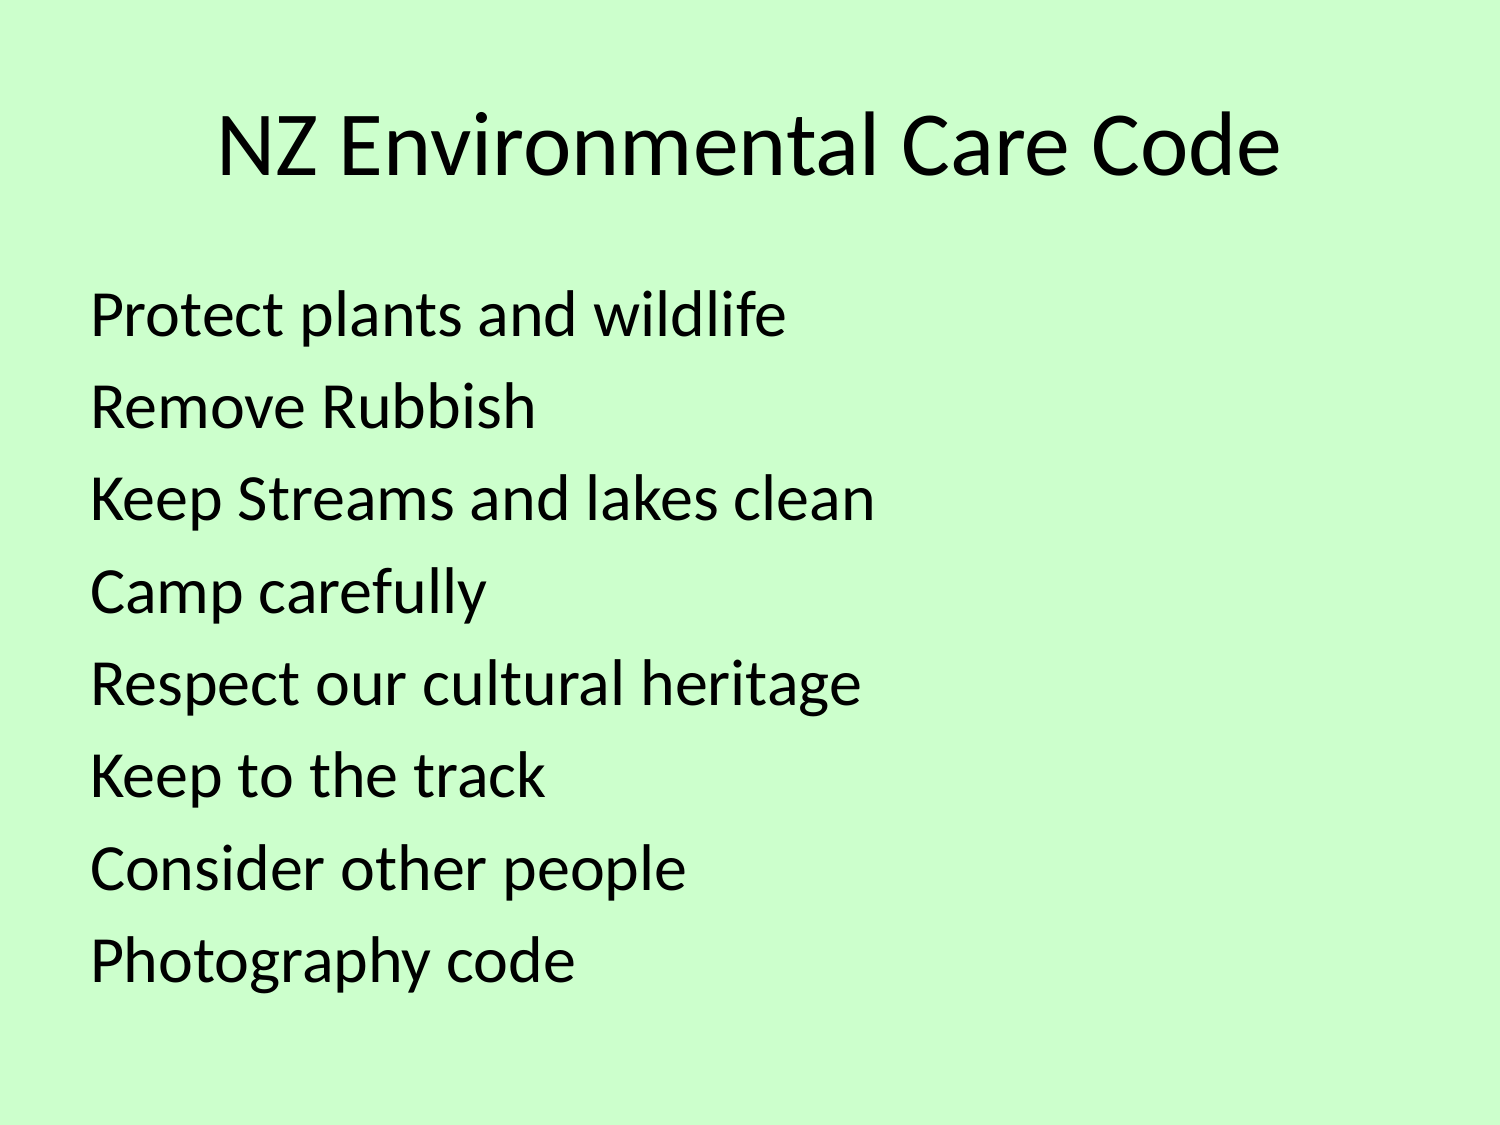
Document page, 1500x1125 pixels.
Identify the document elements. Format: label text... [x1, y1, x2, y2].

title NZ Environmental Care Code [75, 45, 1425, 233]
list Protect plants and wildlife Remove Rubbish Keep Streams and lakes clean Camp carefully Respect our cultural heritage Keep to the track Consider other people Photography code [75, 262, 1425, 1005]
